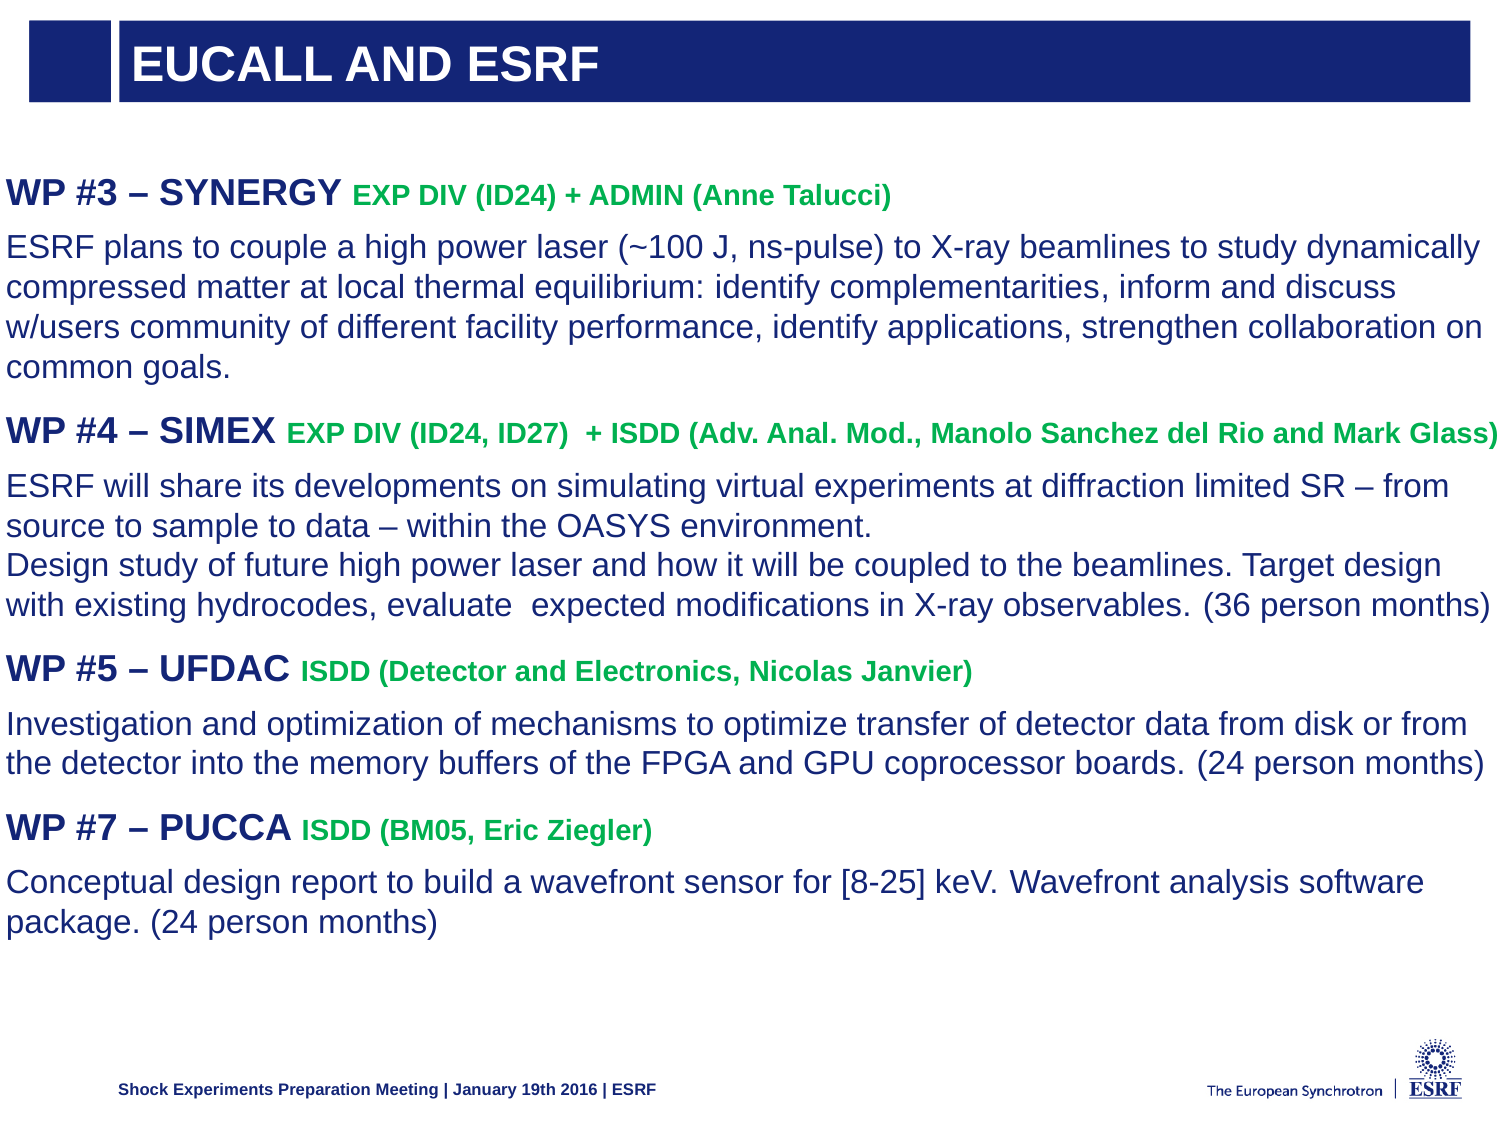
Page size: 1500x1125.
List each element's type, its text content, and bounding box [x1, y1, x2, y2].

list WP #3 – SYNERGY EXP DIV (ID24) + ADMIN (Anne Talucci) ESRF plans to couple a high power laser (~100 J, ns-pulse) to X-ray beamlines to study dynamically compressed matter at local thermal equilibrium: identify complementarities, inform and discuss w/users community of different facility performance, identify applications, strengthen collaboration on common goals. WP #4 – SIMEX EXP DIV (ID24, ID27) + ISDD (Adv. Anal. Mod., Manolo Sanchez del Rio and Mark Glass) ESRF will share its developments on simulating virtual experiments at diffraction limited SR – from source to sample to data – within the OASYS environment. Design study of future high power laser and how it will be coupled to the beamlines. Target design with existing hydrocodes, evaluate expected modifications in X-ray observables. (36 person months) WP #5 – UFDAC ISDD (Detector and Electronics, Nicolas Janvier) Investigation and optimization of mechanisms to optimize transfer of detector data from disk or from the detector into the memory buffers of the FPGA and GPU coprocessor boards. (24 person months) WP #7 – PUCCA ISDD (BM05, Eric Ziegler) Conceptual design report to build a wavefront sensor for [8-25] keV. Wavefront analysis software package. (24 person months) [5, 168, 1500, 1125]
footer Shock Experiments Preparation Meeting | January 19th 2016 | ESRF [118, 1063, 1122, 1099]
title EUCALL AND ESRF [119, 20, 1471, 103]
